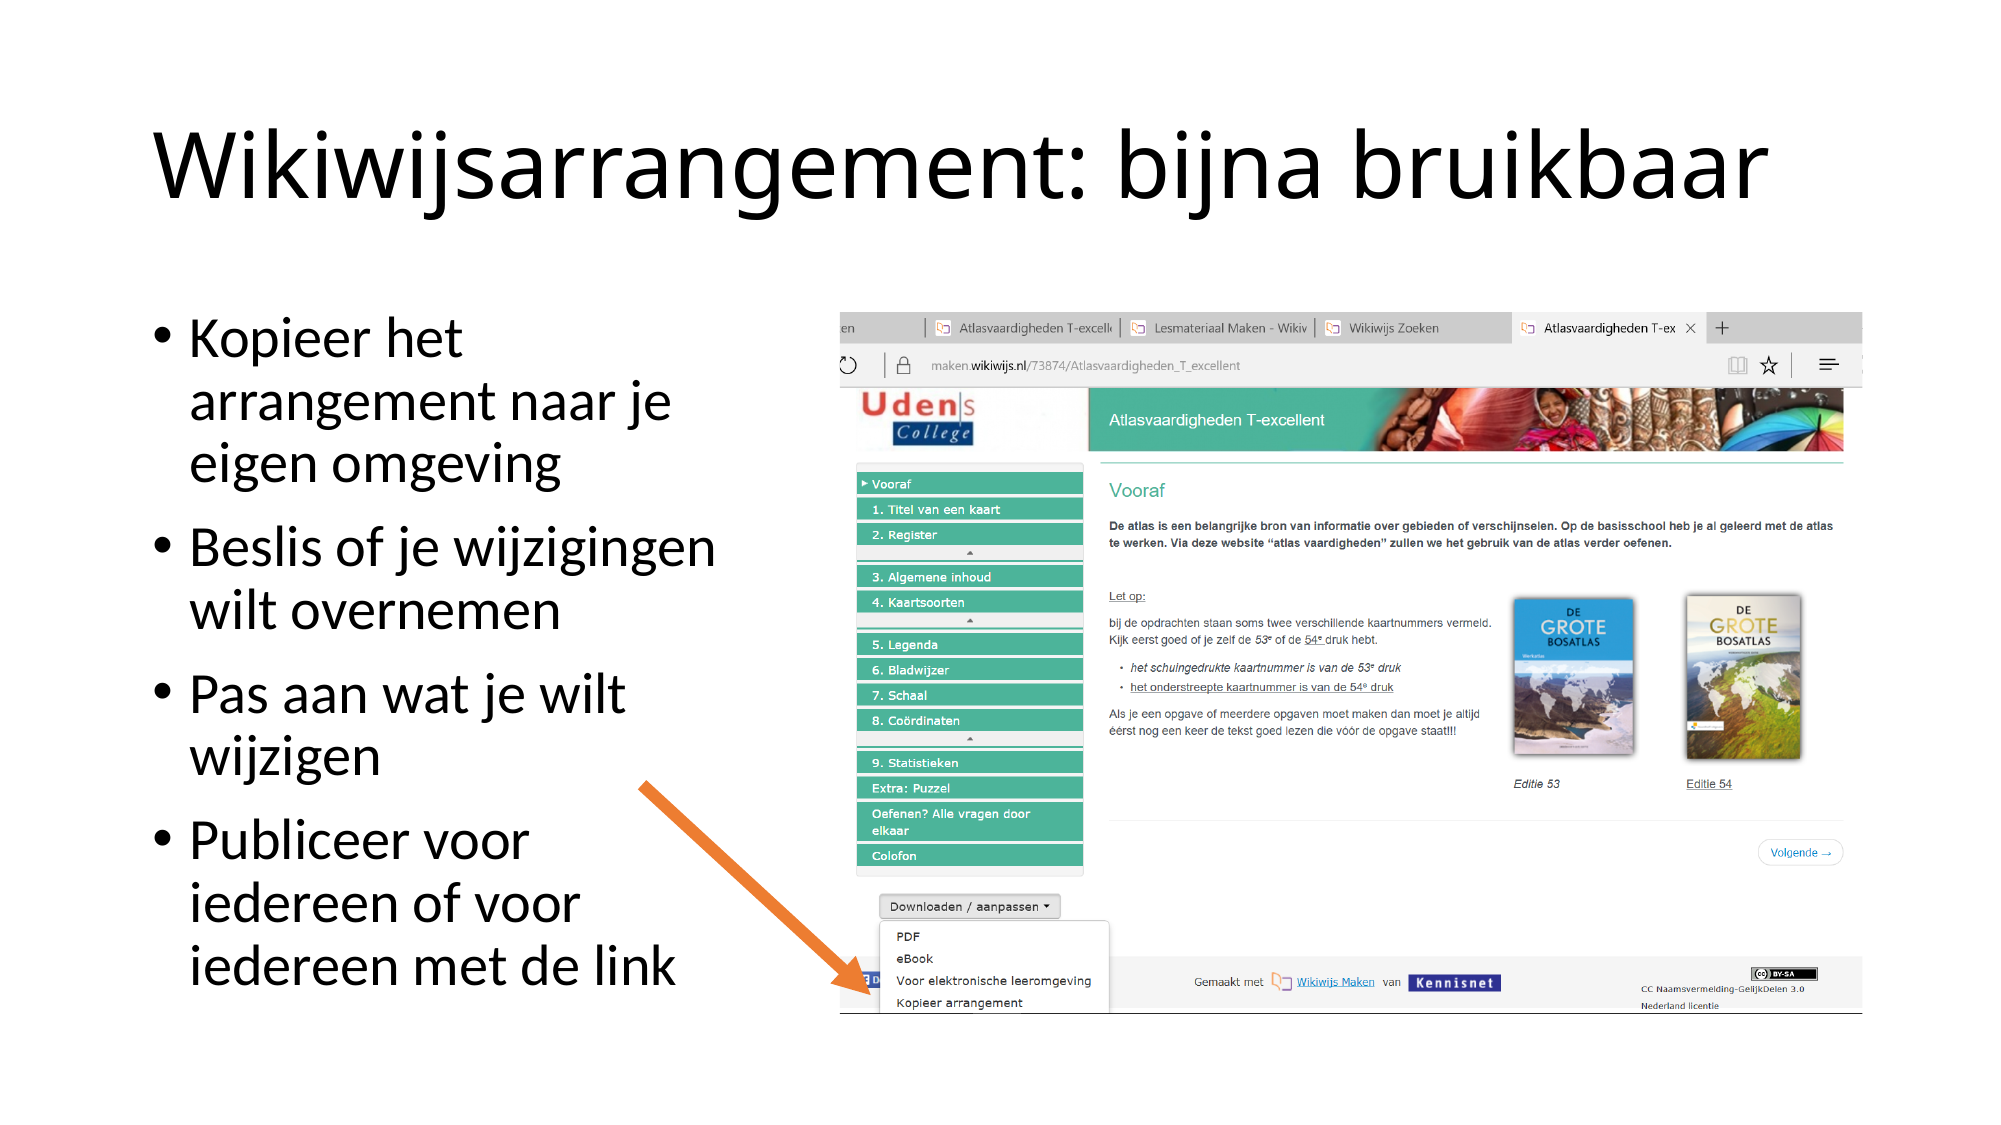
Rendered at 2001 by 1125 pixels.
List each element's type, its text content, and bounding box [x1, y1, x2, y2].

picture [839, 312, 1863, 1014]
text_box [641, 784, 871, 996]
list Kopieer het arrangement naar je eigen omgeving Beslis of je wijzigingen wilt overnemen Pas aan wat je wilt wijzigen Publiceer voor iedereen of voor iedereen met de link [137, 299, 761, 1014]
title Wikiwijsarrangement: bijna bruikbaar [137, 59, 1863, 278]
